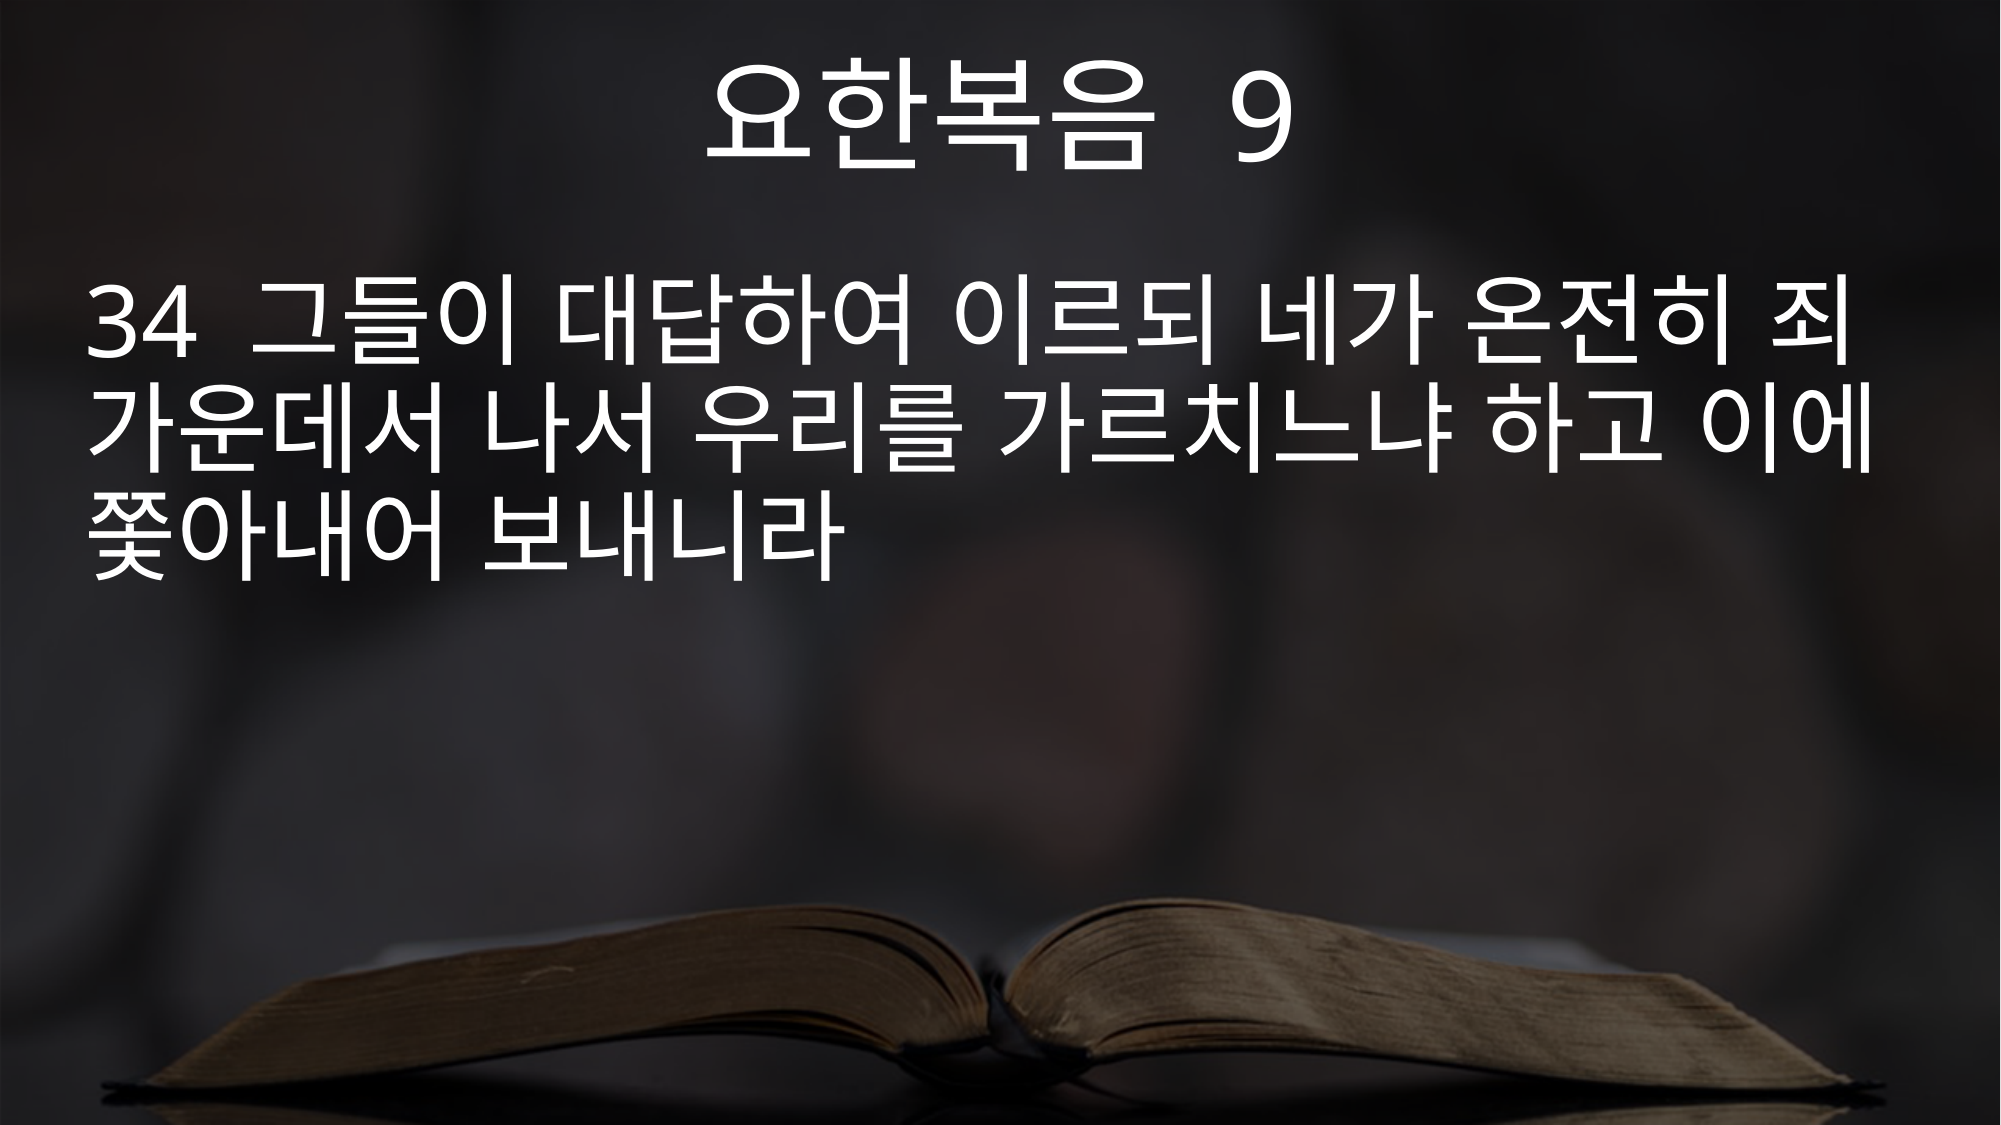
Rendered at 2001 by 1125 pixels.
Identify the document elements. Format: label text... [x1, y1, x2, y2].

picture [0, 0, 2001, 1125]
list 34 그들이 대답하여 이르되 네가 온전히 죄 가운데서 나서 우리를 가르치느냐 하고 이에 쫓아내어 보내니라 [69, 263, 1953, 423]
footer 요한복음 9 [0, 32, 2000, 192]
